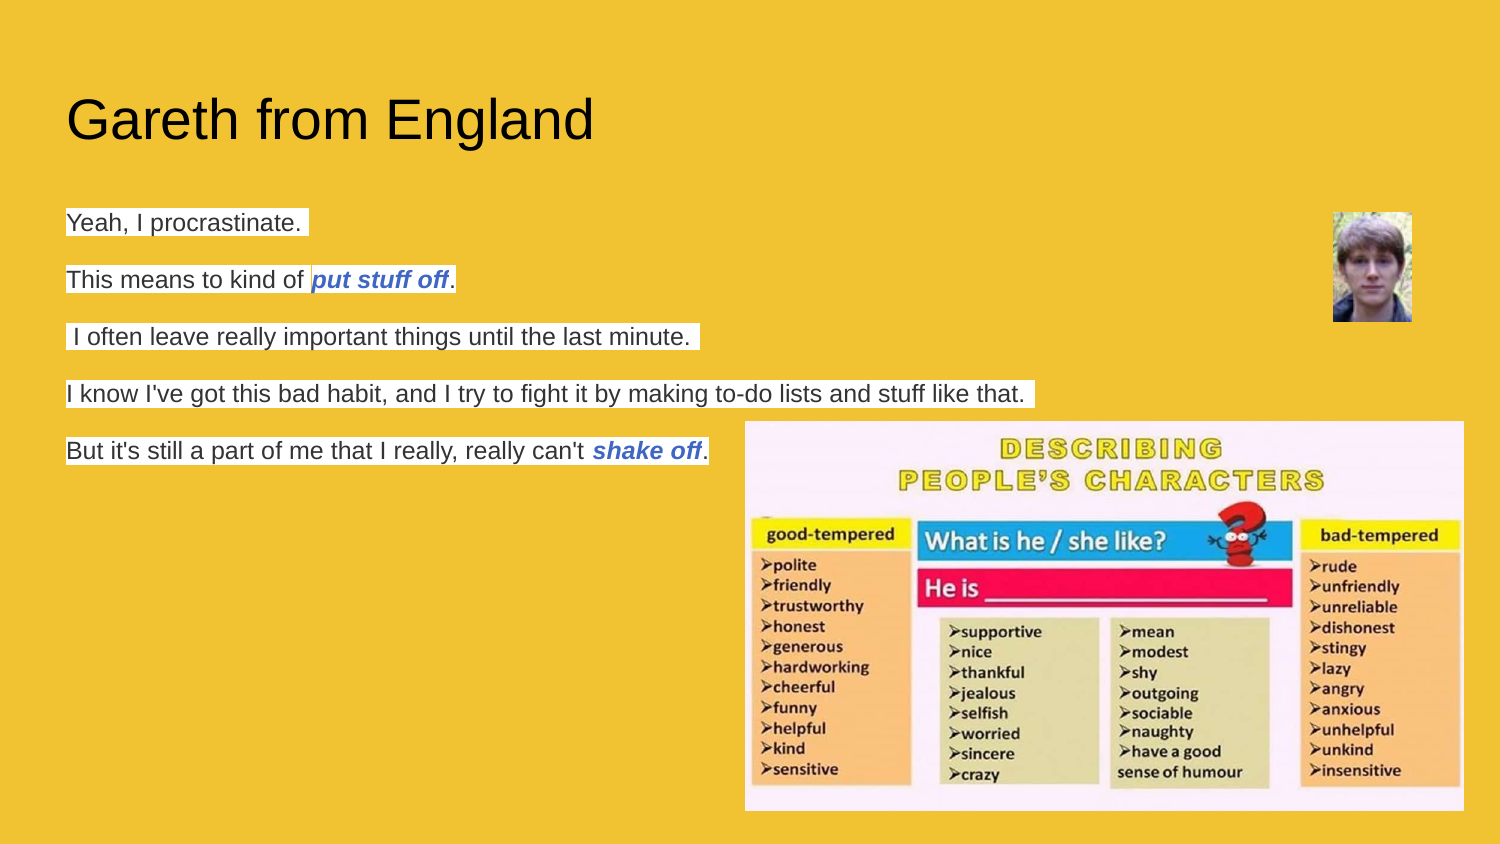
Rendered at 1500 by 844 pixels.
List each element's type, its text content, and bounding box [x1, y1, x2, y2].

list Yeah, I procrastinate. This means to kind of put stuff off. I often leave really important things until the last minute. I know I've got this bad habit, and I try to fight it by making to-do lists and stuff like that. But it's still a part of me that I really, really can't shake off. [51, 189, 1449, 750]
picture [1333, 211, 1412, 322]
title Gareth from England [51, 72, 1449, 167]
picture [744, 421, 1464, 812]
